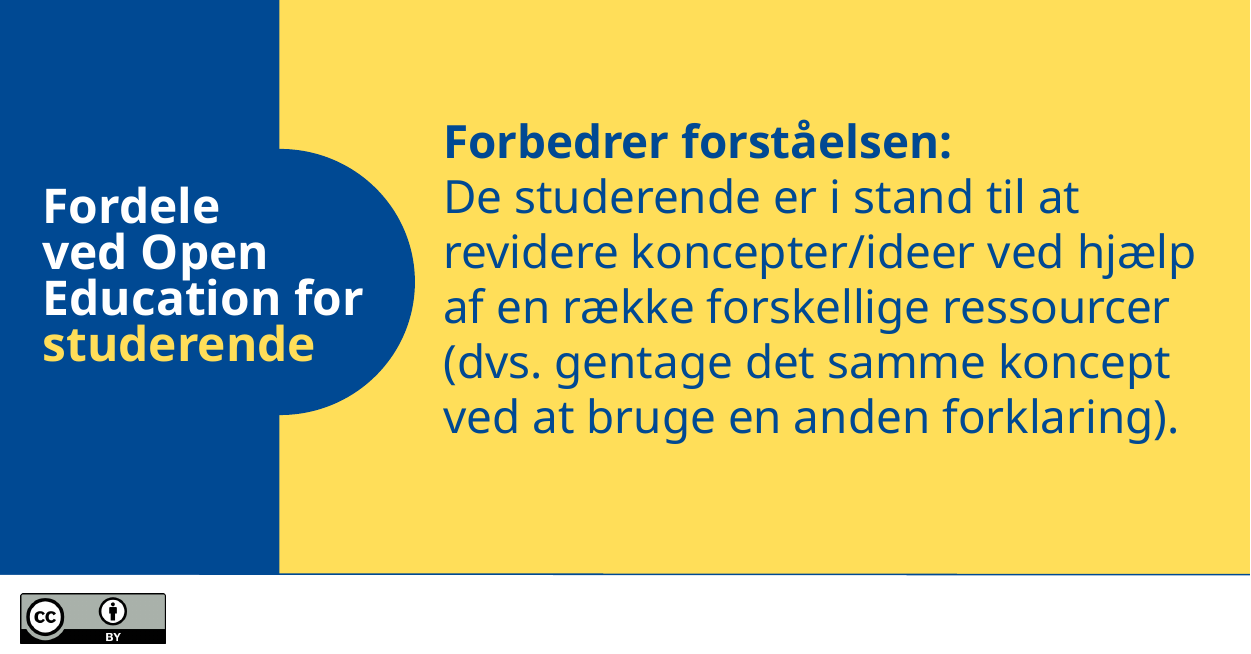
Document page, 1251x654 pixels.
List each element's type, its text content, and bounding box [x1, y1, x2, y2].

text_box Forbedrer forståelsen: De studerende er i stand til at revidere koncepter/ideer ved hjælp af en række forskellige ressourcer (dvs. gentage det samme koncept ved at bruge en anden forklaring). [428, 97, 1250, 458]
text_box [0, 0, 280, 573]
text_box Fordele ved Open Education for studerende [27, 171, 415, 386]
picture [20, 592, 166, 645]
text_box [196, 386, 365, 416]
text_box [206, 148, 355, 171]
text_box [0, 582, 1250, 654]
